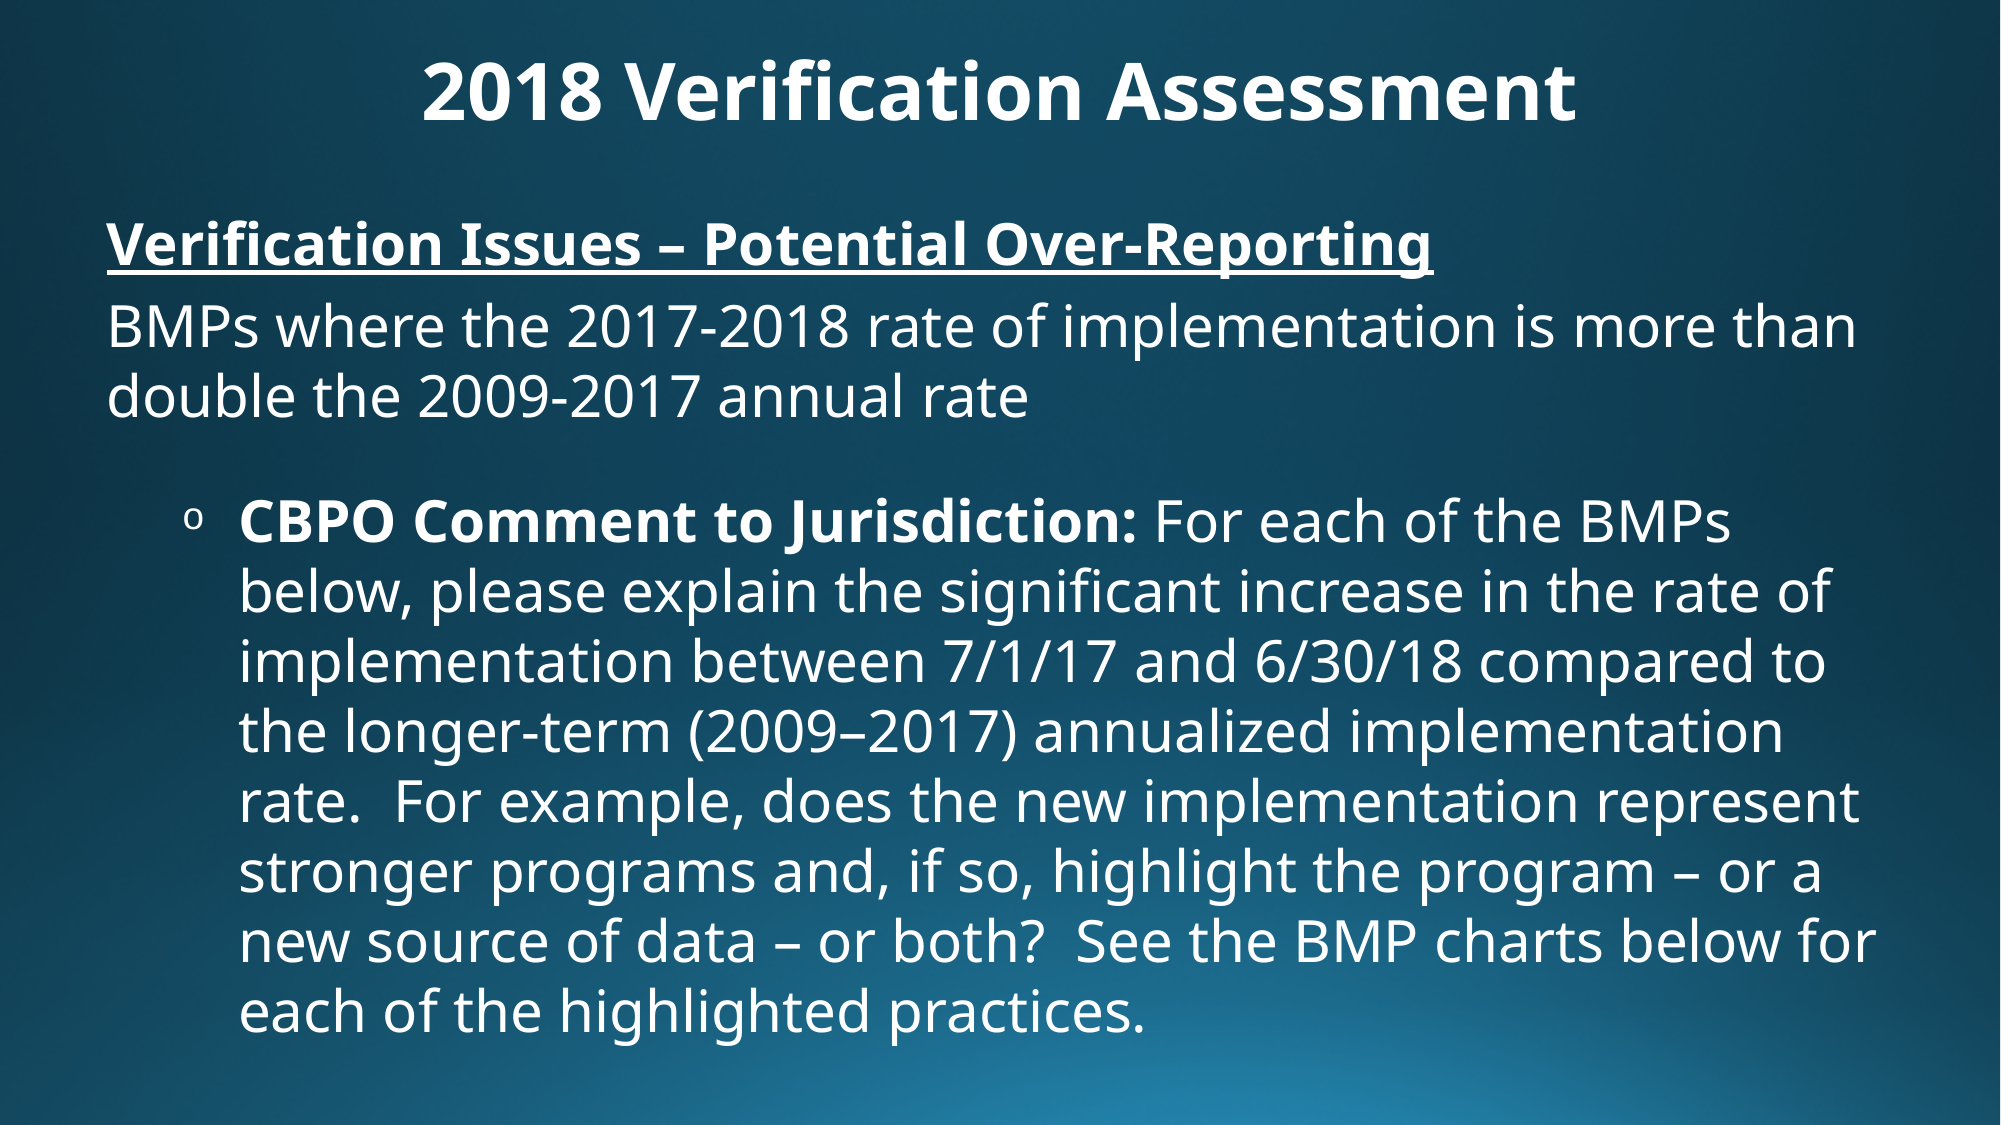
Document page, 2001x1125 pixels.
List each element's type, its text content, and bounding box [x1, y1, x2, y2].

picture [0, 0, 2001, 1125]
text_box Verification Issues – Potential Over-Reporting BMPs where the 2017-2018 rate of implementation is more than double the 2009-2017 annual rate CBPO Comment to Jurisdiction: For each of the BMPs below, please explain the significant increase in the rate of implementation between 7/1/17 and 6/30/18 compared to the longer-term (2009–2017) annualized implementation rate. For example, does the new implementation represent stronger programs and, if so, highlight the program – or a new source of data – or both? See the BMP charts below for each of the highlighted practices. [92, 200, 1894, 982]
title 2018 Verification Assessment [406, 32, 1594, 158]
